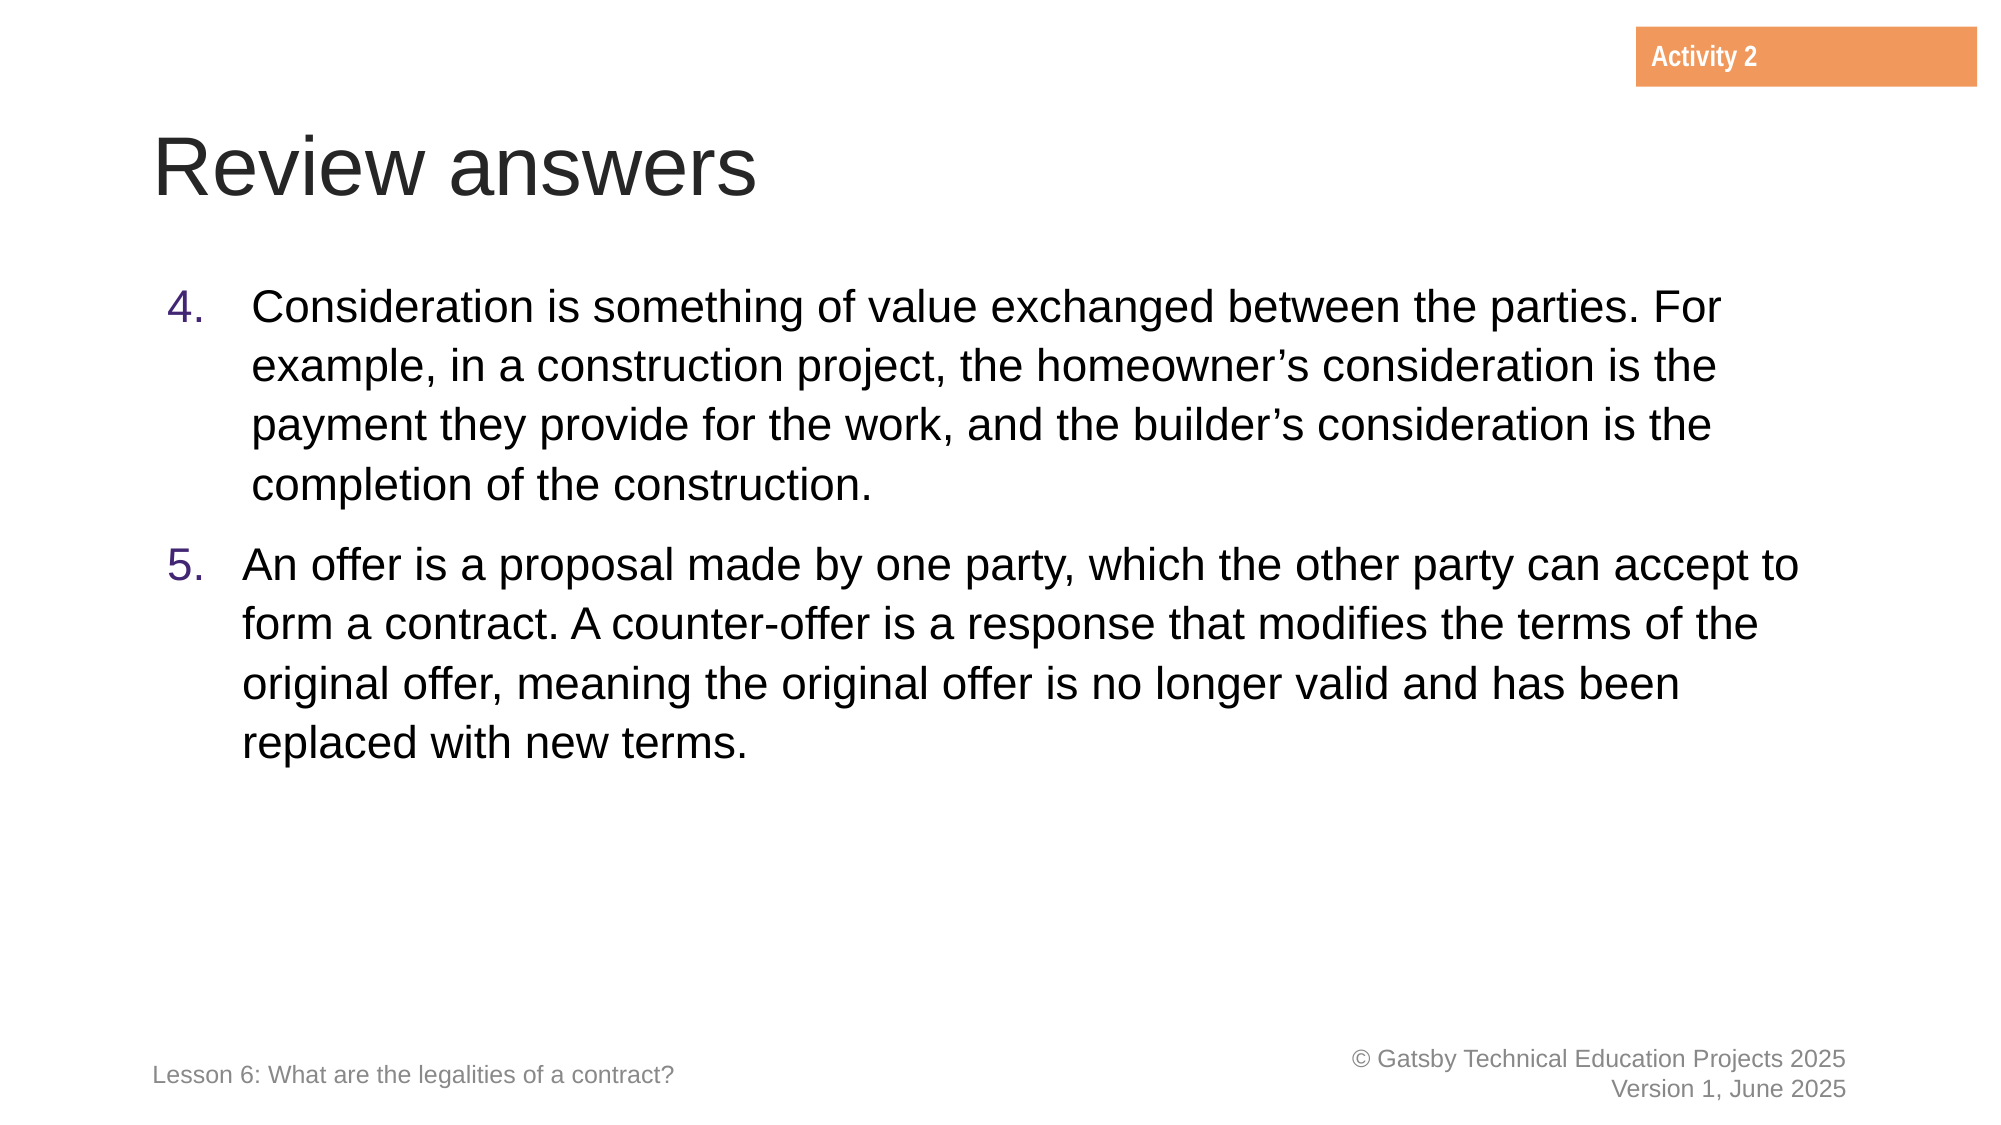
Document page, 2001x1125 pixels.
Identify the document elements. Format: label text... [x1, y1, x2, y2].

list Activity 2 [1636, 26, 1978, 87]
title Review answers [137, 59, 1863, 242]
list Consideration is something of value exchanged between the parties. For example, in a construction project, the homeowner’s consideration is the payment they provide for the work, and the builder’s consideration is the completion of the construction. An offer is a proposal made by one party, which the other party can accept to form a contract. A counter-offer is a response that modifies the terms of the original offer, meaning the original offer is no longer valid and has been replaced with new terms. [137, 242, 1863, 957]
list Lesson 6: What are the legalities of a contract? [137, 1042, 829, 1103]
